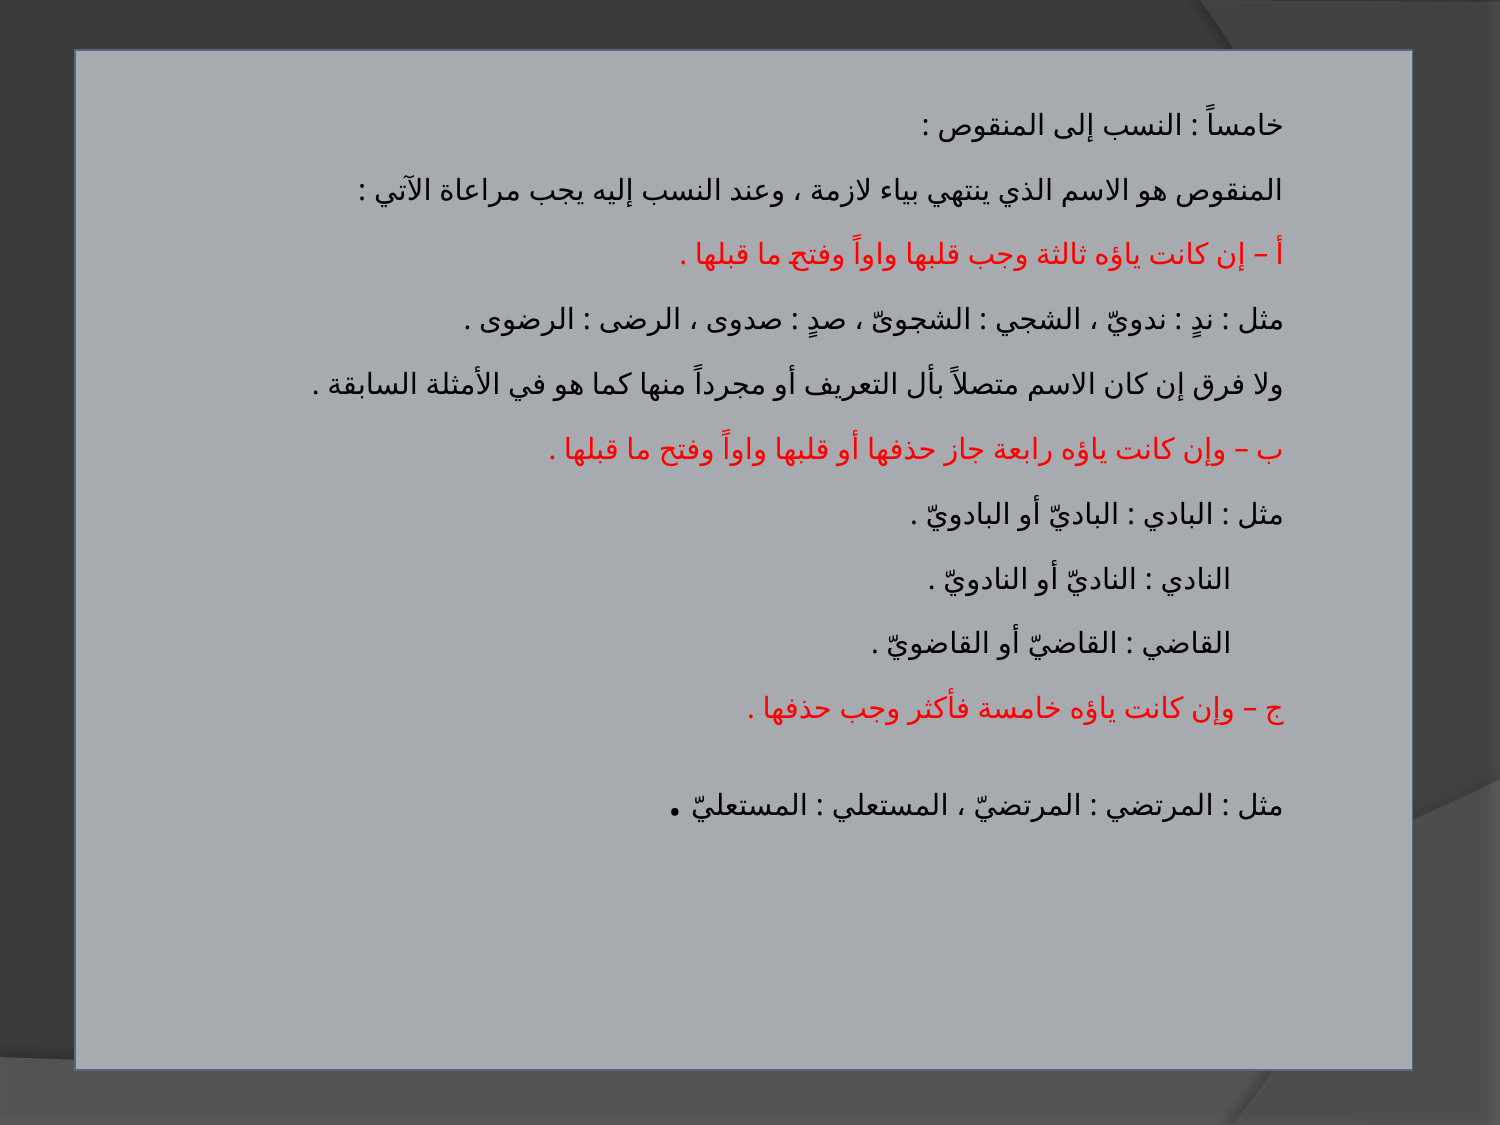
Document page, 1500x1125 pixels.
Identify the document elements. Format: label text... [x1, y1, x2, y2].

table_header خامساً : النسب إلى المنقوص : المنقوص هو الاسم الذي ينتهي بياء لازمة ، وعند النسب إليه يجب مراعاة الآتي : أ – إن كانت ياؤه ثالثة وجب قلبها واواً وفتح ما قبلها . مثل : ندٍ : ندويّ ، الشجي : الشجوىّ ، صدٍ : صدوى ، الرضى : الرضوى . ولا فرق إن كان الاسم متصلاً بأل التعريف أو مجرداً منها كما هو في الأمثلة السابقة . ب – وإن كانت ياؤه رابعة جاز حذفها أو قلبها واواً وفتح ما قبلها . مثل : البادي : الباديّ أو البادويّ . النادي : الناديّ أو النادويّ . القاضي : القاضيّ أو القاضويّ . ج – وإن كانت ياؤه خامسة فأكثر وجب حذفها . مثل : المرتضي : المرتضيّ ، المستعلي : المستعليّ . [76, 51, 1412, 1069]
